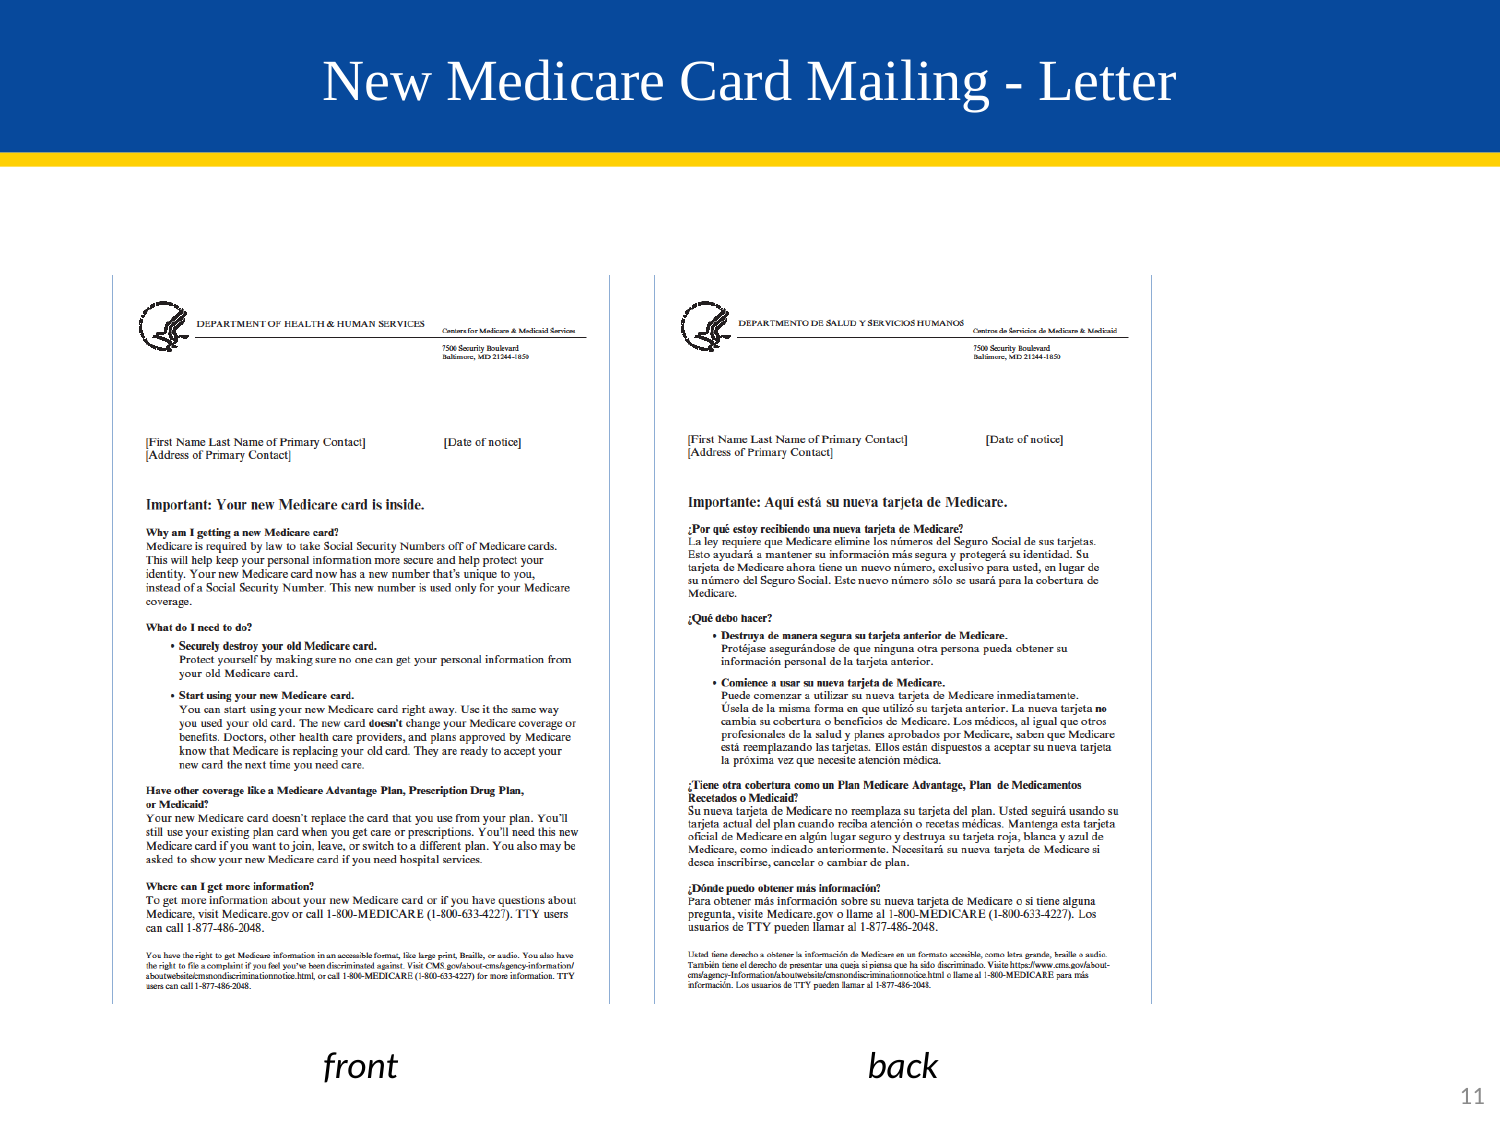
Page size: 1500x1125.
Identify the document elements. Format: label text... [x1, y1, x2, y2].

text_box back [828, 1034, 978, 1094]
slide_number 11 [1149, 1064, 1500, 1125]
title New Medicare Card Mailing - Letter [249, 42, 1250, 113]
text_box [112, 274, 610, 1005]
text_box front [285, 1034, 436, 1094]
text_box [654, 274, 1152, 1005]
